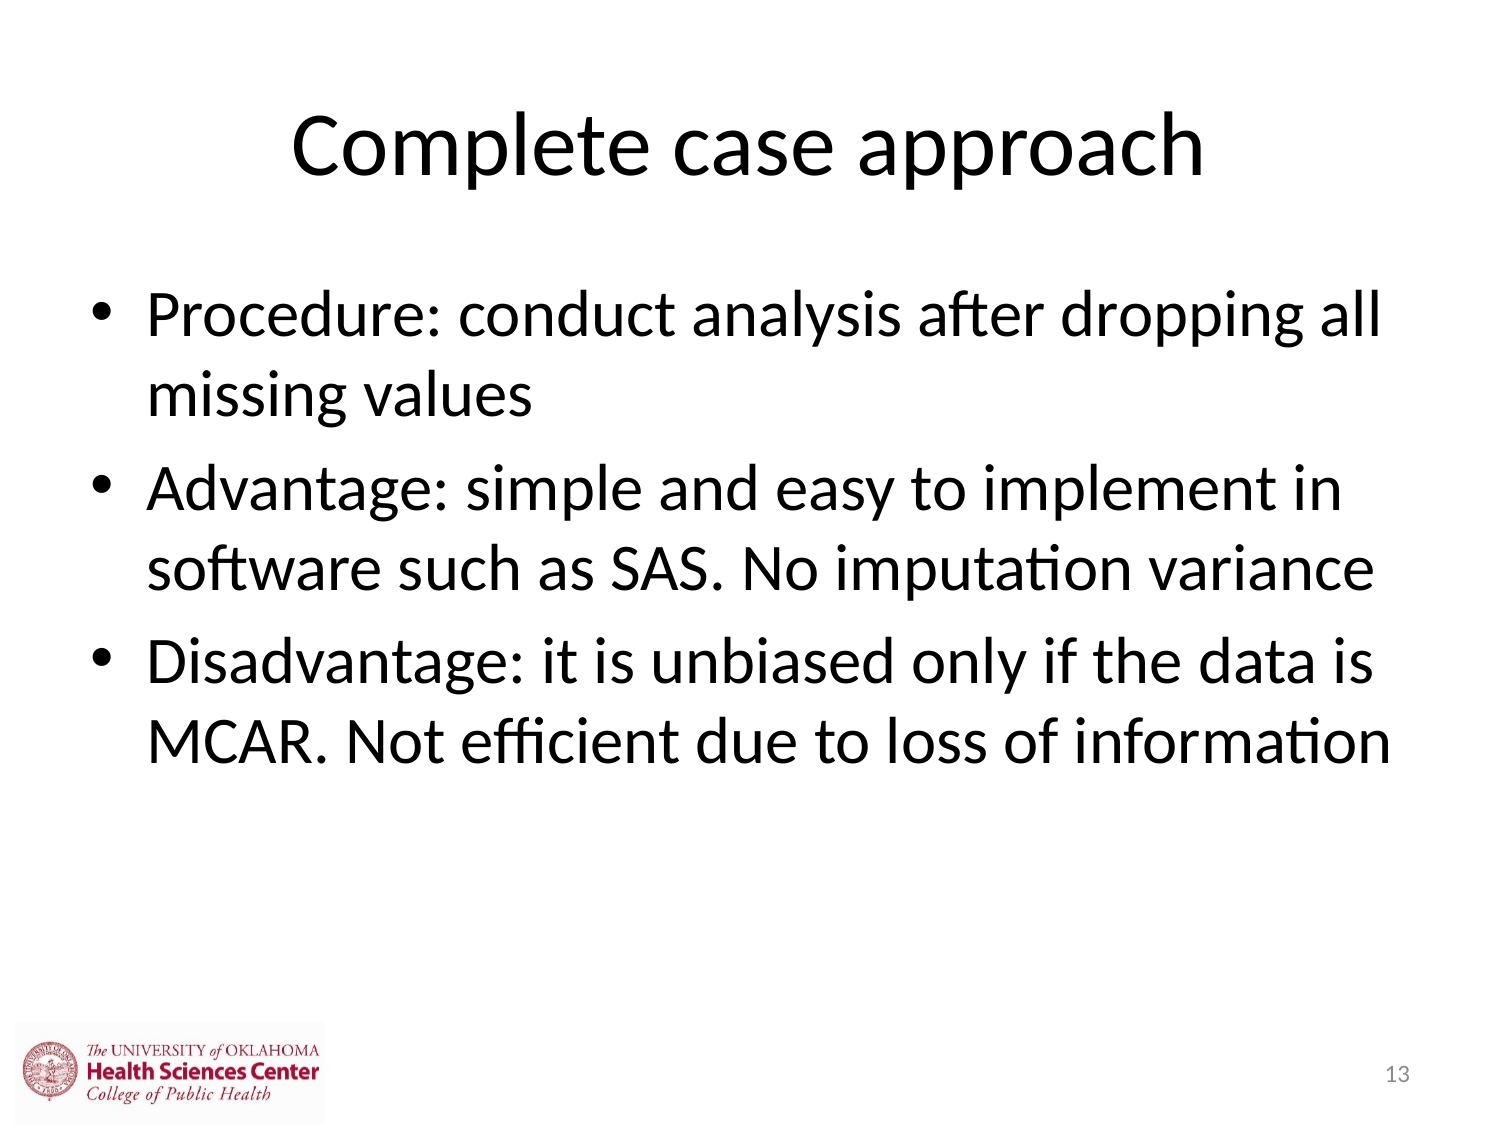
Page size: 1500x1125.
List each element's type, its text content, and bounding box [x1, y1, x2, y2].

list Procedure: conduct analysis after dropping all missing values Advantage: simple and easy to implement in software such as SAS. No imputation variance Disadvantage: it is unbiased only if the data is MCAR. Not efficient due to loss of information [75, 262, 1425, 1005]
slide_number 13 [1074, 1042, 1425, 1103]
picture [15, 1022, 325, 1125]
title Complete case approach [75, 45, 1425, 233]
